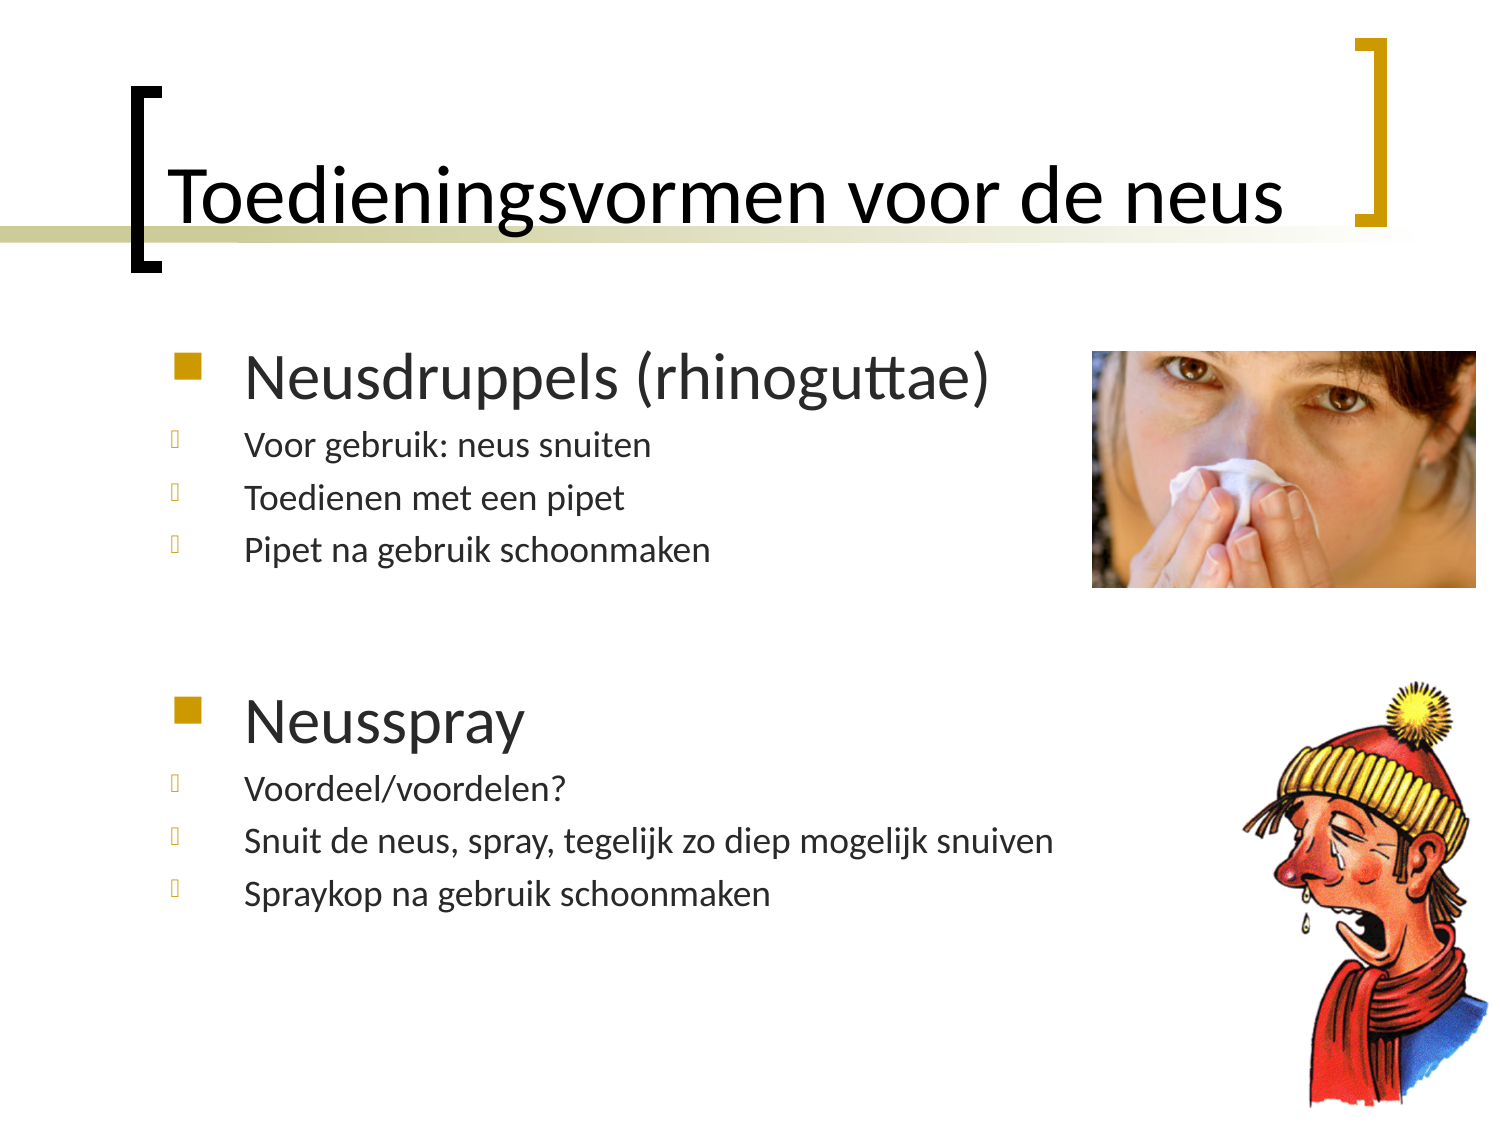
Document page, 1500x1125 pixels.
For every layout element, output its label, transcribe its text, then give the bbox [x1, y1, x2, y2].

title Toedieningsvormen voor de neus [152, 15, 1328, 248]
picture [1092, 351, 1476, 588]
picture [1236, 666, 1500, 1125]
list Neusdruppels (rhinoguttae) Voor gebruik: neus snuiten Toedienen met een pipet Pipet na gebruik schoonmaken Neusspray Voordeel/voordelen? Snuit de neus, spray, tegelijk zo diep mogelijk snuiven Spraykop na gebruik schoonmaken [155, 324, 1413, 1000]
